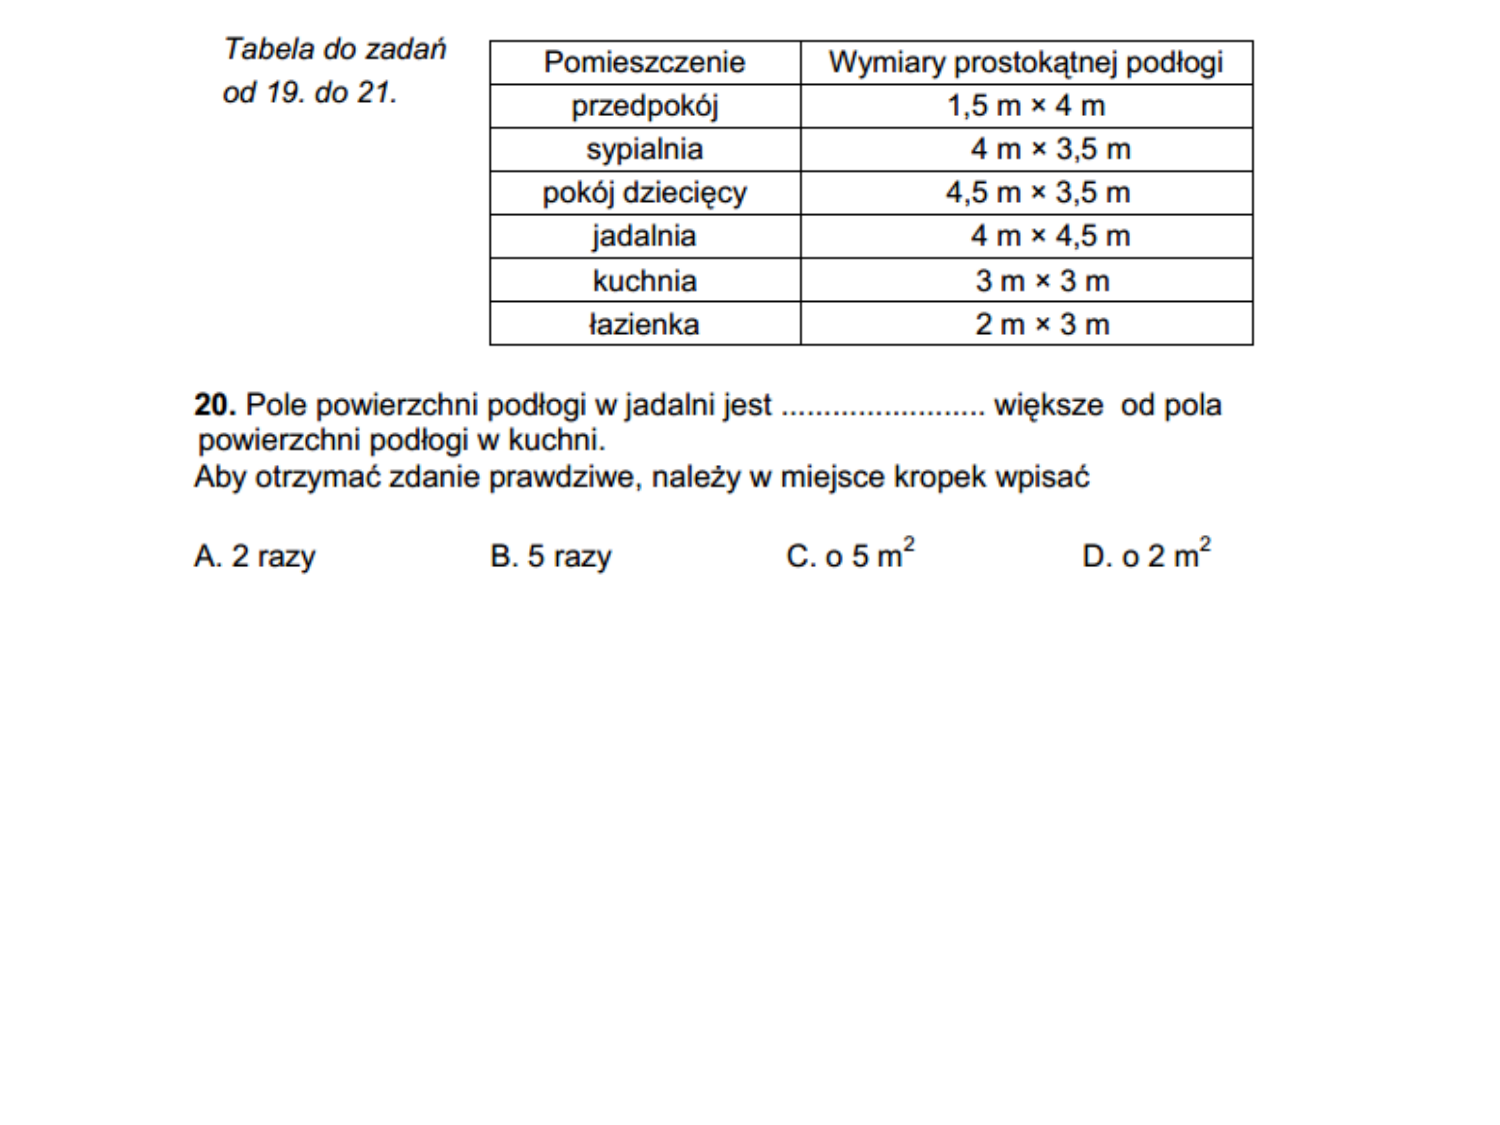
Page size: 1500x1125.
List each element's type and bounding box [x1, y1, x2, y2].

picture [164, 0, 1341, 602]
